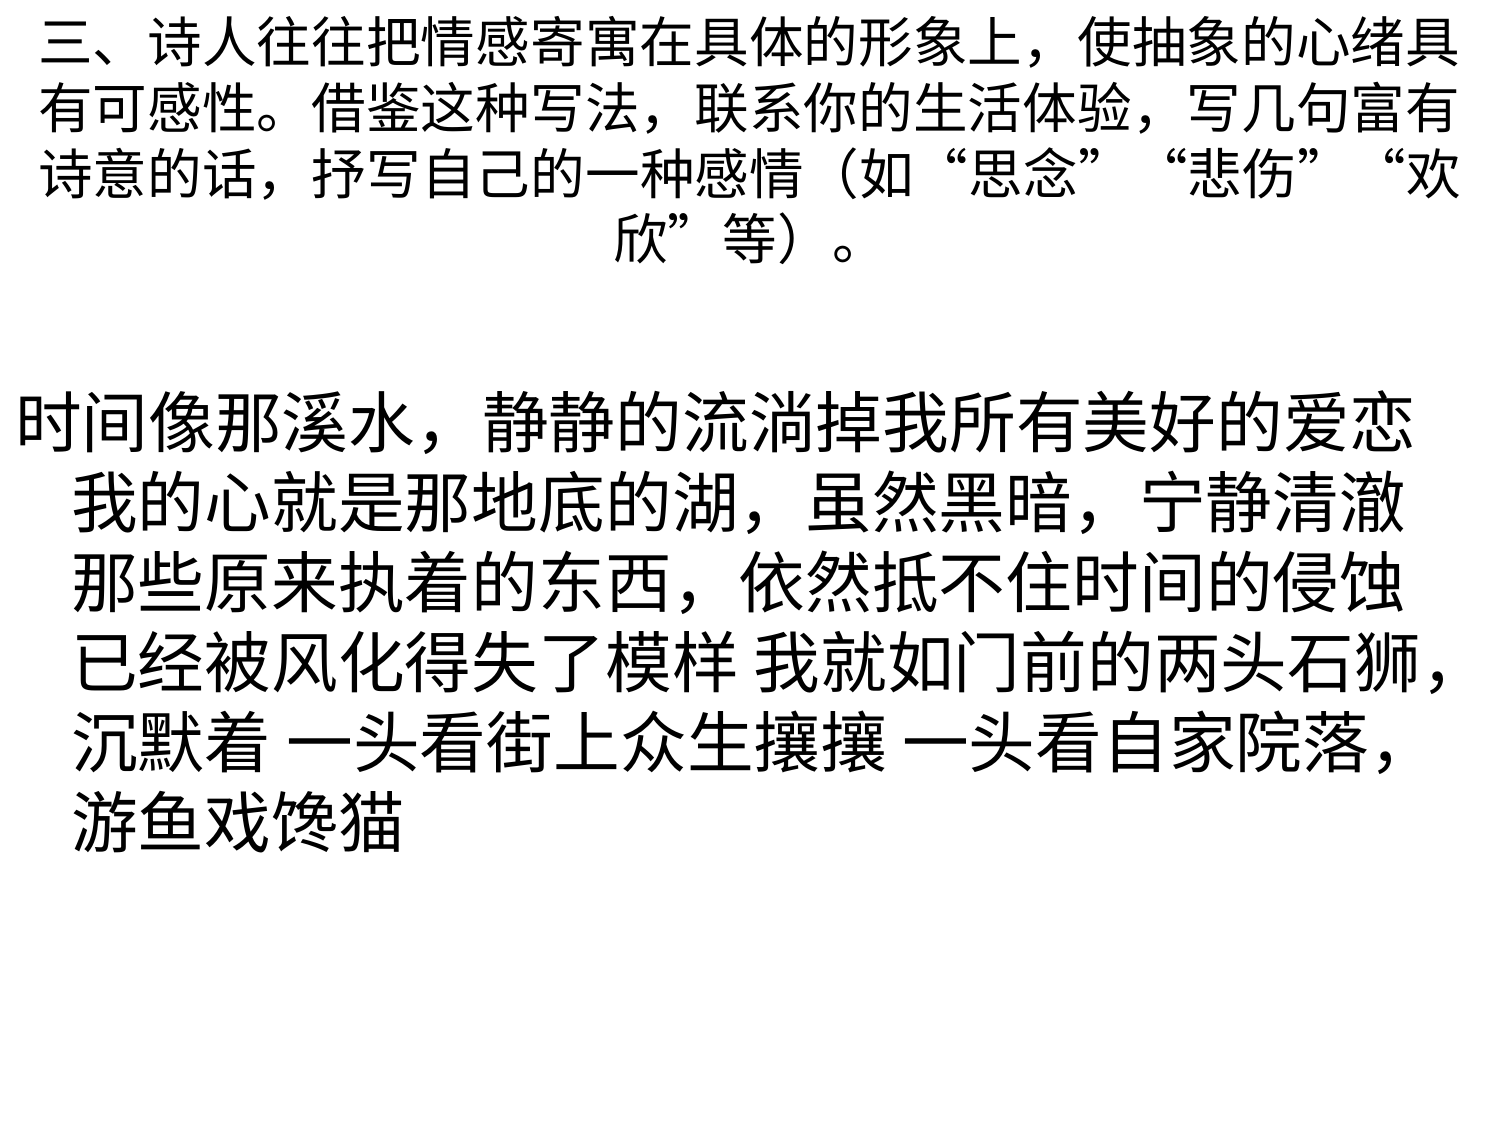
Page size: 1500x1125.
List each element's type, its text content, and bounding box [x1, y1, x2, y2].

title 三、诗人往往把情感寄寓在具体的形象上，使抽象的心绪具有可感性。借鉴这种写法，联系你的生活体验，写几句富有诗意的话，抒写自己的一种感情（如“思念”“悲伤”“欢欣”等）。 [0, 0, 1500, 279]
list 时间像那溪水，静静的流淌掉我所有美好的爱恋 我的心就是那地底的湖，虽然黑暗，宁静清澈 那些原来执着的东西，依然抵不住时间的侵蚀 已经被风化得失了模样 我就如门前的两头石狮，沉默着 一头看街上众生攘攘 一头看自家院落，游鱼戏馋猫 [0, 373, 1500, 1001]
